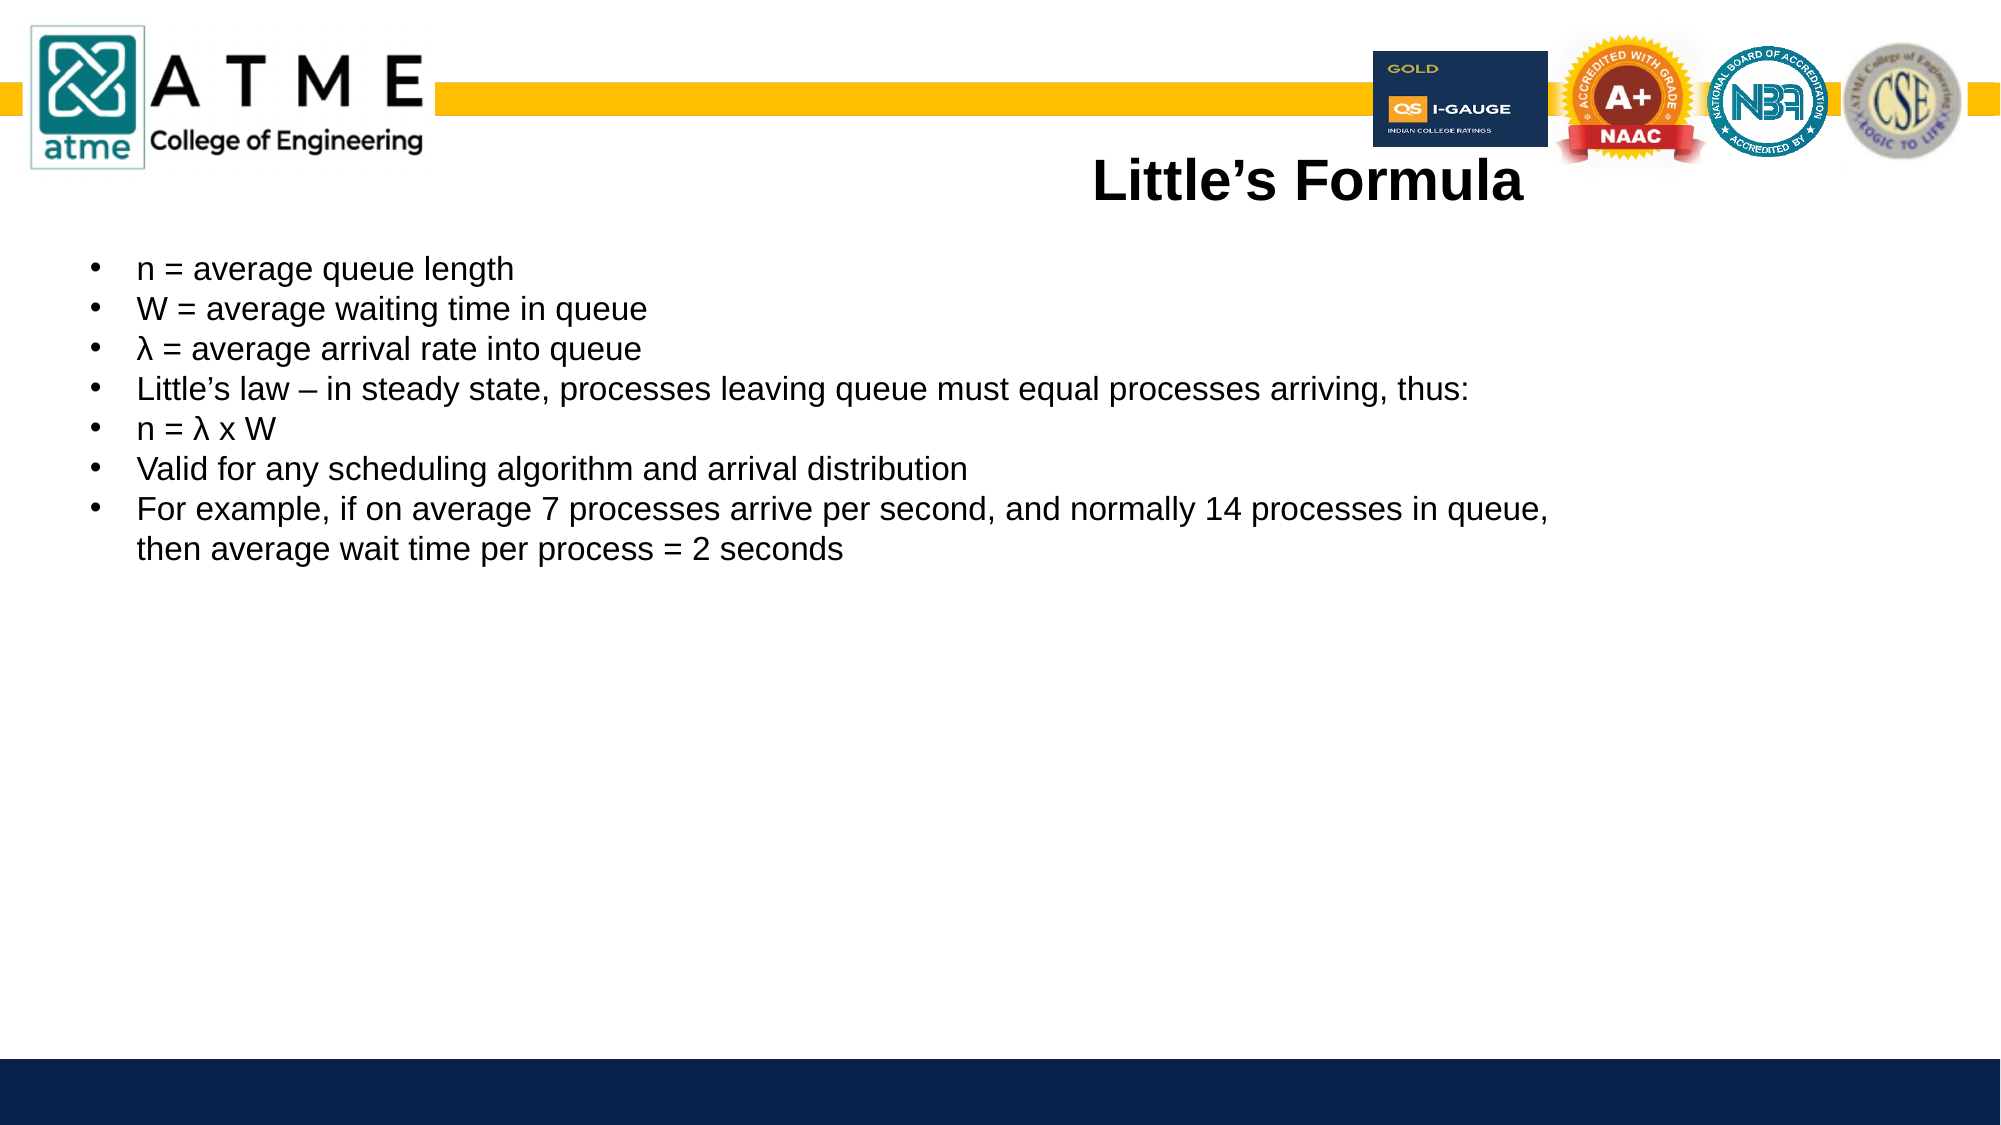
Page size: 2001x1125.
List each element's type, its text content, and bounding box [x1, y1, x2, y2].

picture [1373, 20, 1828, 180]
picture [22, 15, 435, 178]
picture [1840, 26, 1968, 176]
picture [0, 1059, 2001, 1125]
text_box Little’s Formula [1077, 135, 1540, 220]
text_box n = average queue length W = average waiting time in queue λ = average arrival rate into queue Little’s law – in steady state, processes leaving queue must equal processes arriving, thus: n = λ x W Valid for any scheduling algorithm and arrival distribution For example, if on average 7 processes arrive per second, and normally 14 processes in queue, then average wait time per process = 2 seconds [74, 239, 1604, 575]
